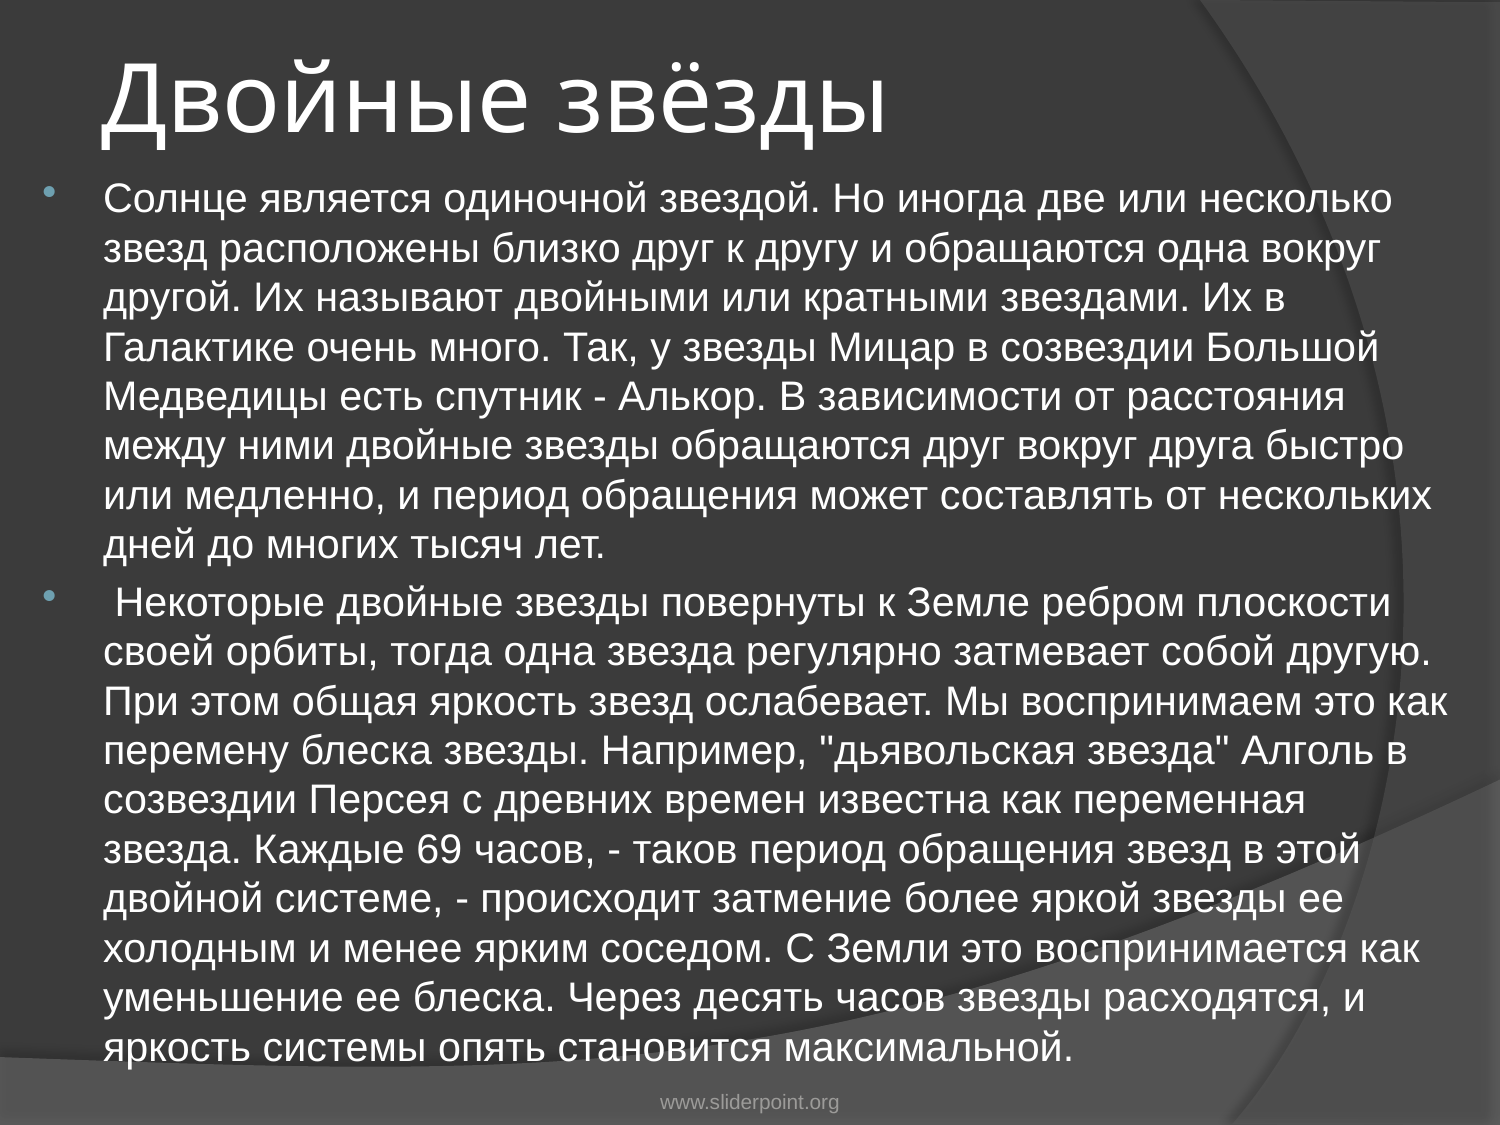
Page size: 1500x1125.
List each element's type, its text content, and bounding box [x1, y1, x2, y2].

list Солнце является одиночной звездой. Но иногда две или несколько звезд расположены близко друг к другу и обращаются одна вокруг другой. Их называют двойными или кратными звездами. Их в Галактике очень много. Так, у звезды Мицар в созвездии Большой Медведицы есть спутник - Алькор. В зависимости от расстояния между ними двойные звезды обращаются друг вокруг друга быстро или медленно, и период обращения может составлять от нескольких дней до многих тысяч лет. Некоторые двойные звезды повернуты к Земле ребром плоскости своей орбиты, тогда одна звезда регулярно затмевает собой другую. При этом общая яркость звезд ослабевает. Мы воспринимаем это как перемену блеска звезды. Например, "дьявольская звезда" Алголь в созвездии Персея с древних времен известна как переменная звезда. Каждые 69 часов, - таков период обращения звезд в этой двойной системе, - происходит затмение более яркой звезды ее холодным и менее ярким соседом. С Земли это воспринимается как уменьшение ее блеска. Через десять часов звезды расходятся, и яркость системы опять становится максимальной. [23, 164, 1465, 1102]
footer www.sliderpoint.org [512, 1053, 988, 1114]
title Двойные звёзды [93, 0, 1319, 164]
